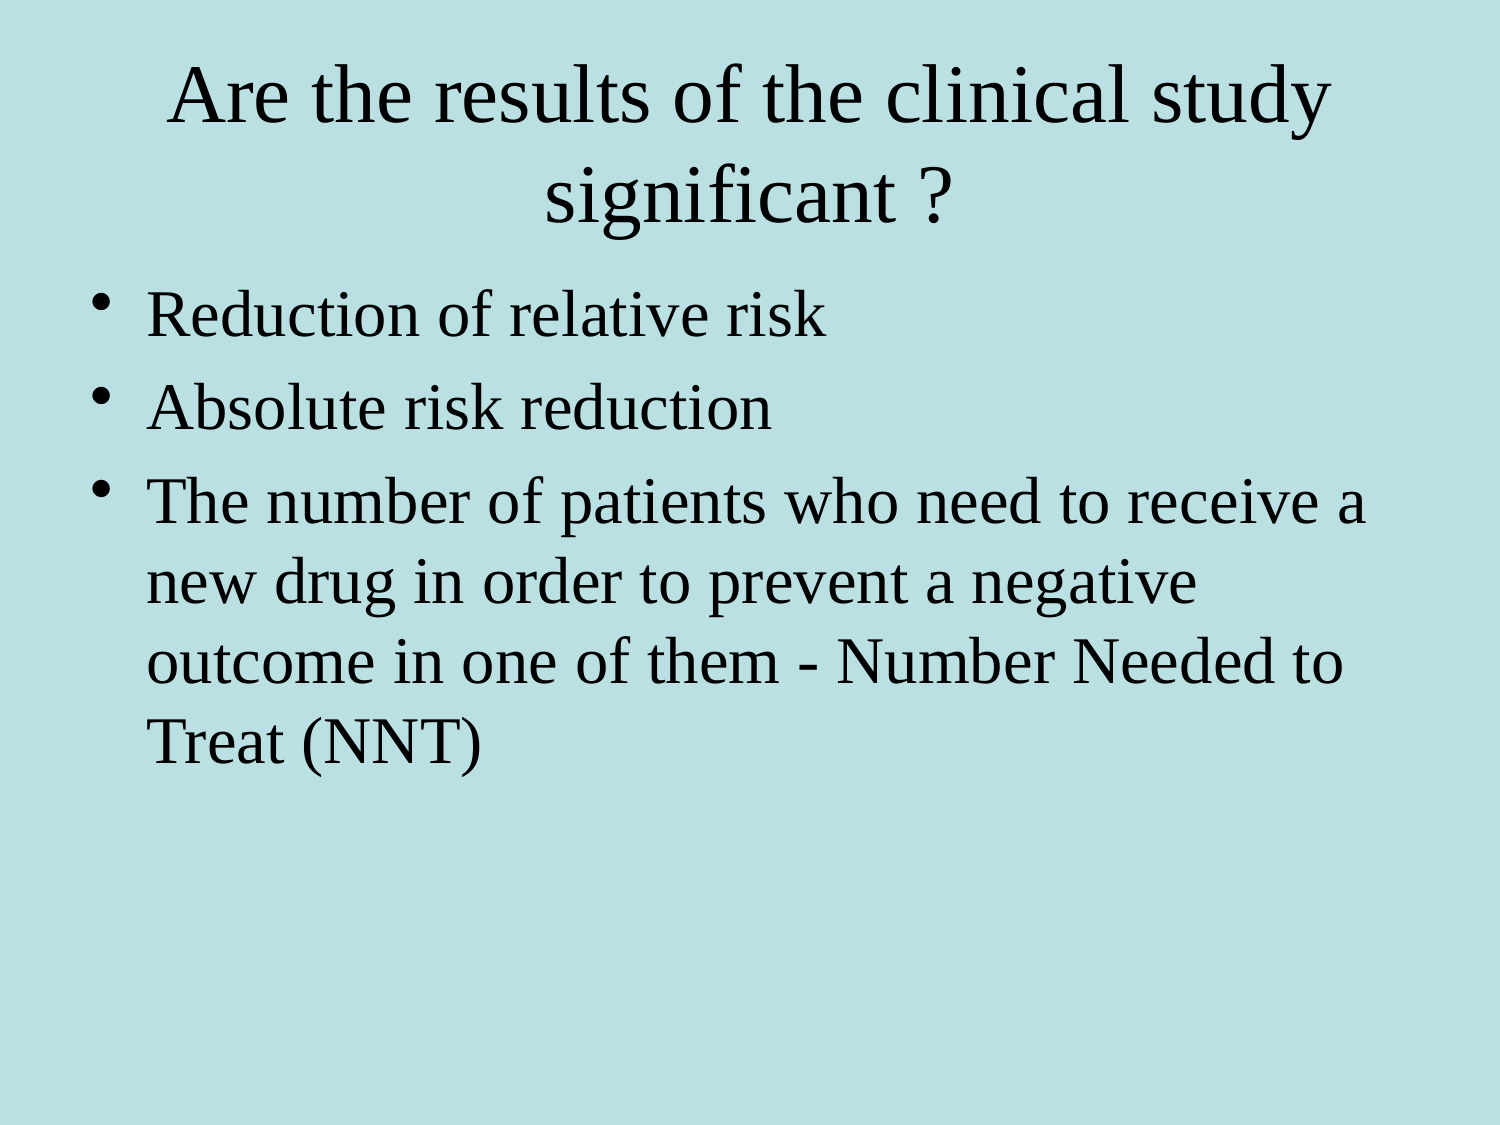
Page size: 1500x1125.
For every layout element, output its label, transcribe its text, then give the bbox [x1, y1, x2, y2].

list Reduction of relative risk Absolute risk reduction The number of patients who need to receive a new drug in order to prevent a negative outcome in one of them - Number Needed to Treat (NNT) [75, 262, 1425, 1005]
title Are the results of the clinical study significant ? [75, 45, 1425, 233]
